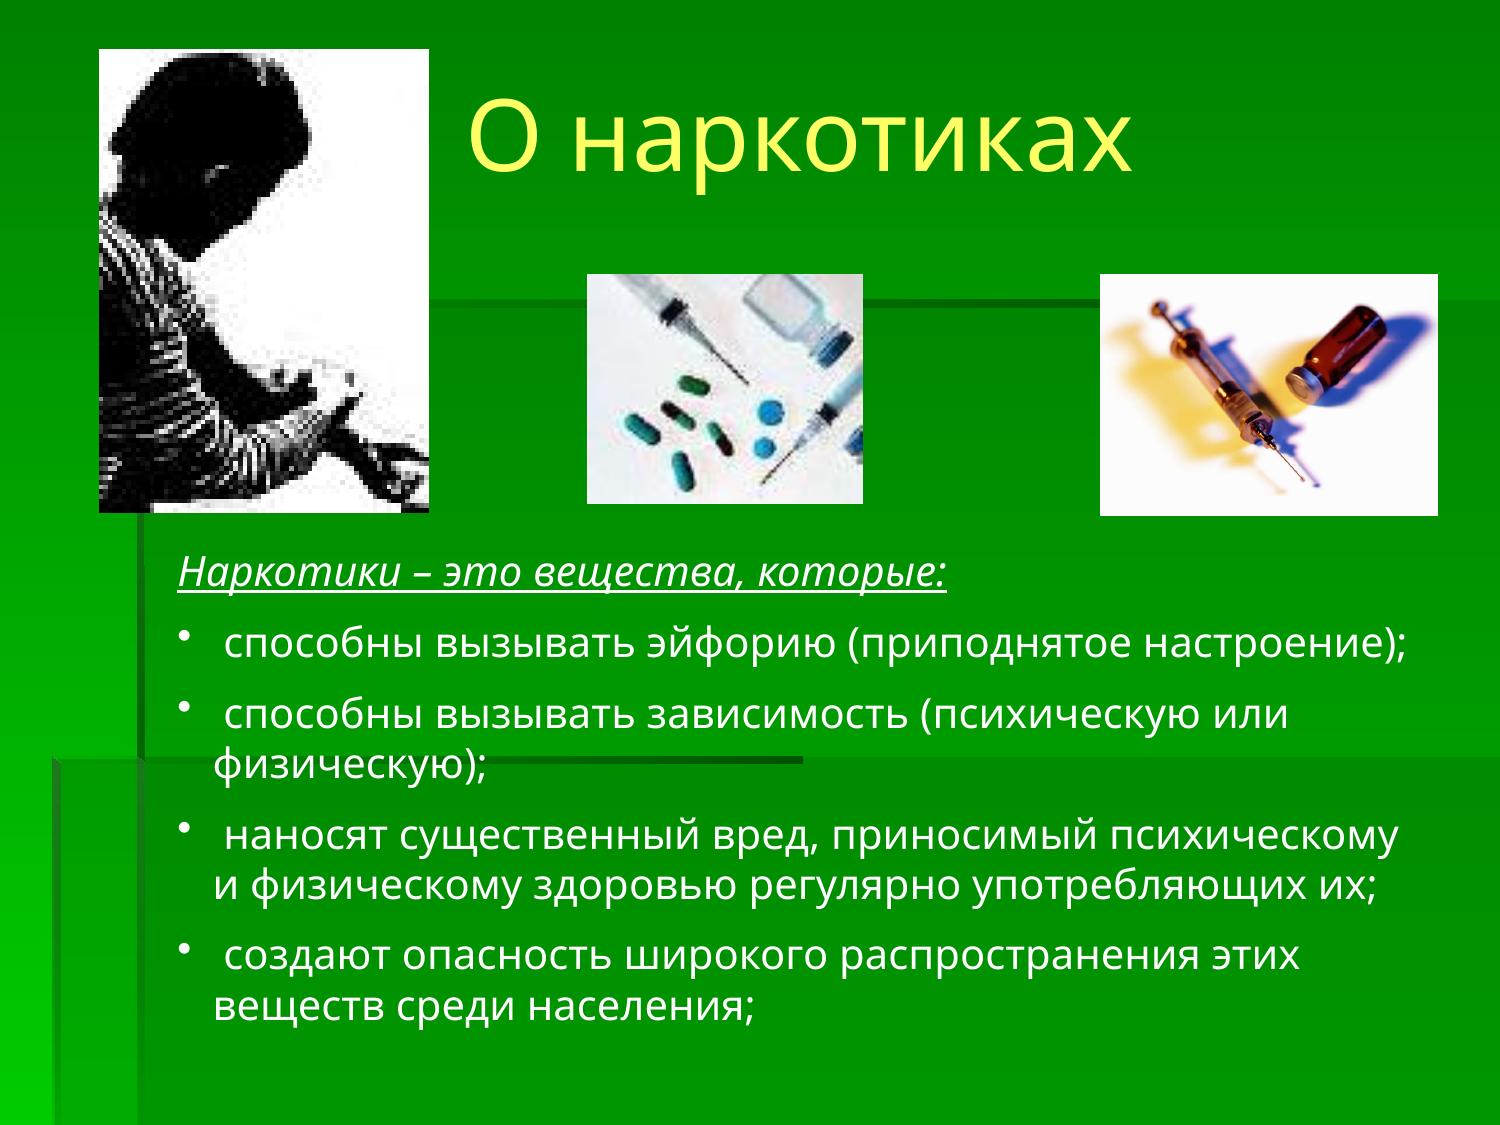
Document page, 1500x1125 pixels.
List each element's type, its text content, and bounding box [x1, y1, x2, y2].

picture [99, 49, 429, 513]
picture [587, 274, 863, 504]
title О наркотиках [449, 37, 1413, 226]
picture [1099, 274, 1438, 517]
text_box Наркотики – это вещества, которые: способны вызывать эйфорию (приподнятое настроение); способны вызывать зависимость (психическую или физическую); наносят существенный вред, приносимый психическому и физическому здоровью регулярно употребляющих их; создают опасность широкого распространения этих веществ среди населения; [162, 537, 1438, 1036]
